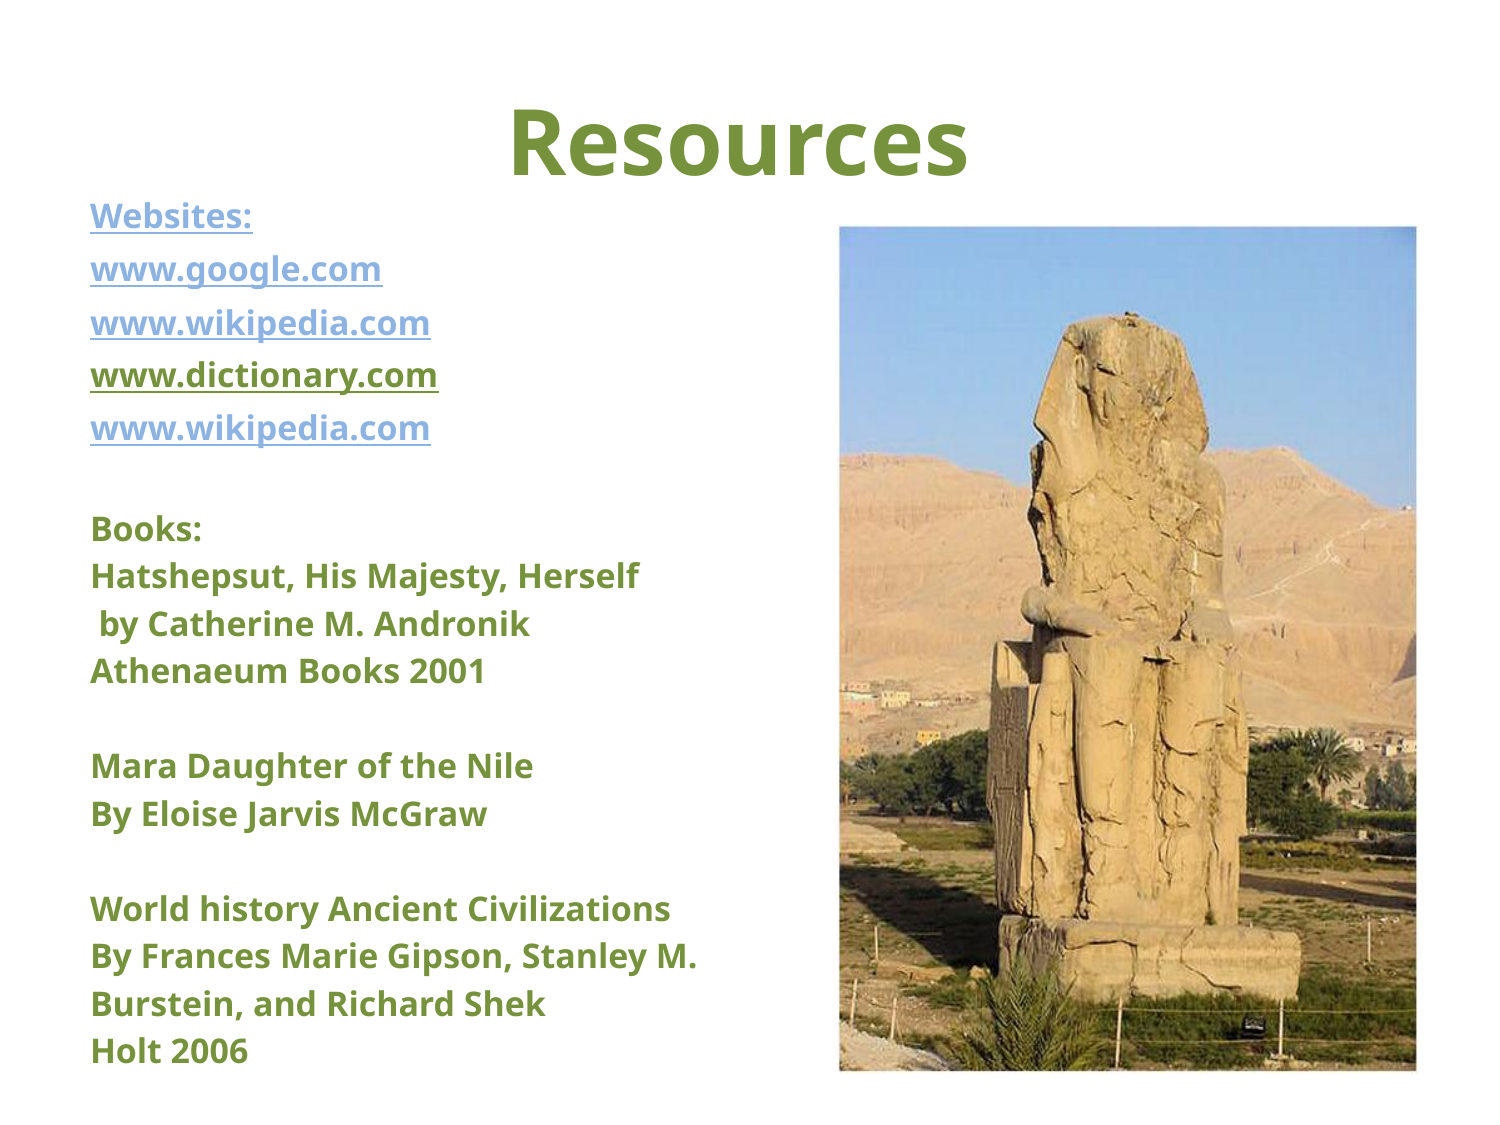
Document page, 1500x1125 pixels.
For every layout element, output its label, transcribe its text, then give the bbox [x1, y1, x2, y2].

picture [837, 224, 1420, 1074]
title Resources [75, 45, 1425, 187]
list Websites: www.google.com www.wikipedia.com www.dictionary.com www.wikipedia.com Books: Hatshepsut, His Majesty, Herself by Catherine M. Andronik Athenaeum Books 2001 Mara Daughter of the Nile By Eloise Jarvis McGraw World history Ancient Civilizations By Frances Marie Gipson, Stanley M. Burstein, and Richard Shek Holt 2006 [75, 187, 1425, 1088]
